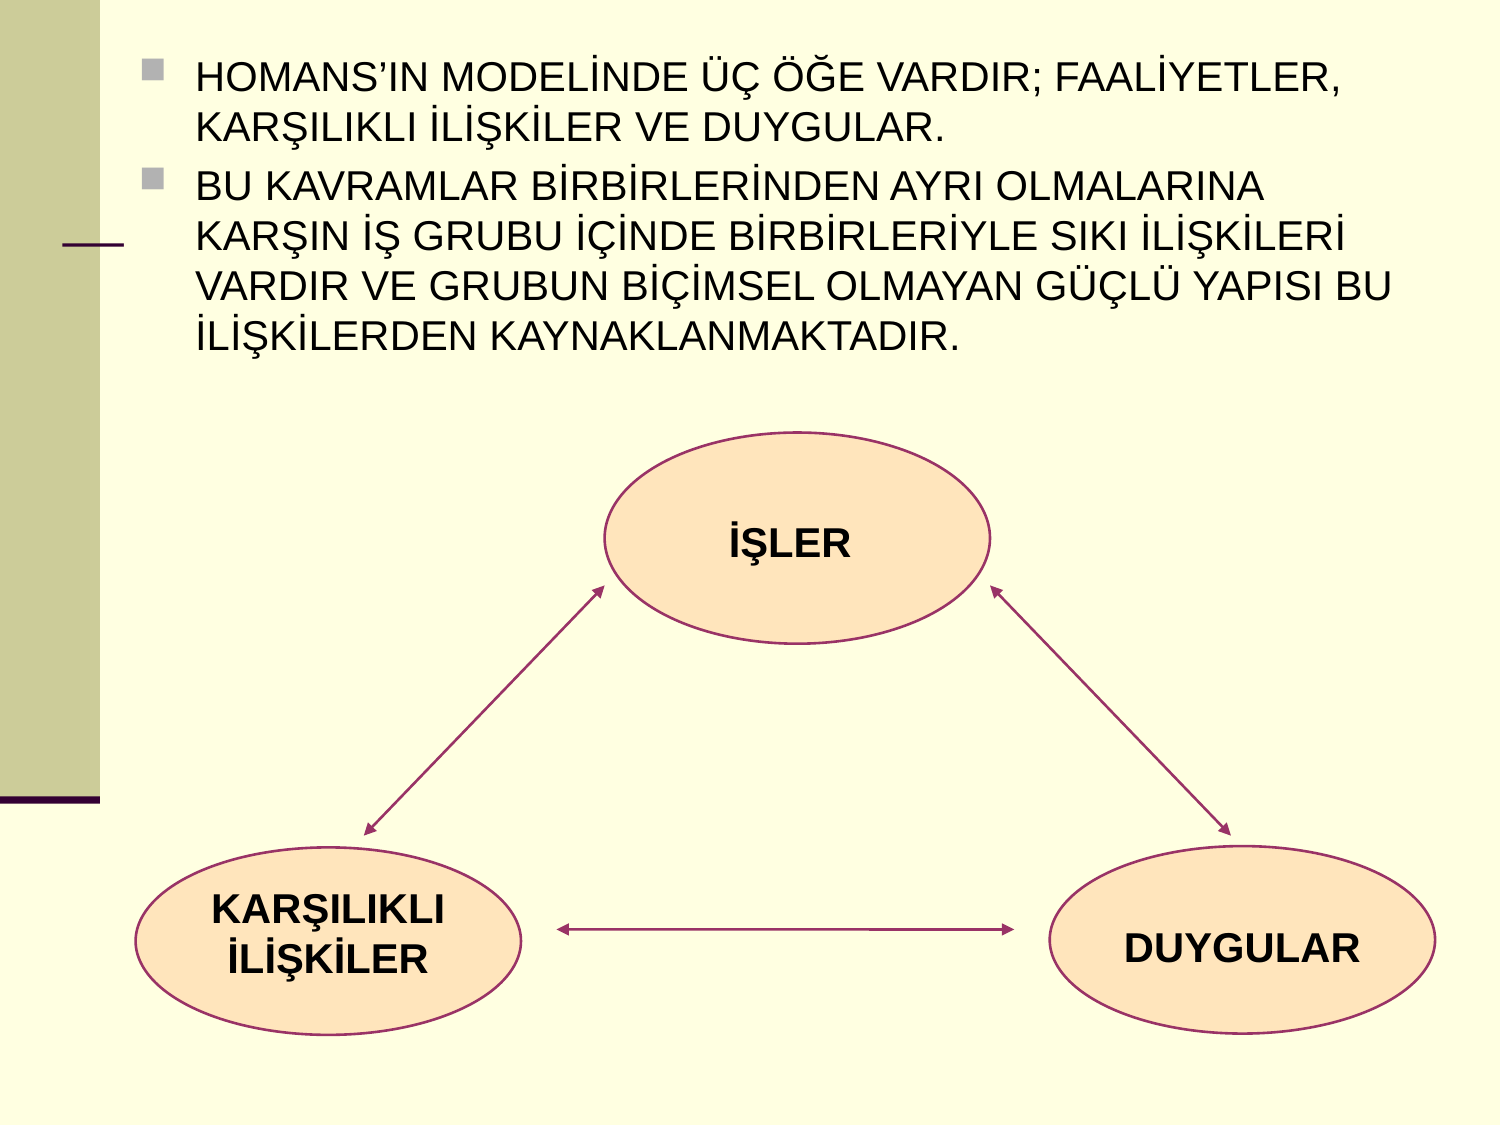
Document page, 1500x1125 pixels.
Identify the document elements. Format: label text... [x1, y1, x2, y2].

text_box [990, 585, 1231, 836]
list HOMANS’IN MODELİNDE ÜÇ ÖĞE VARDIR; FAALİYETLER, KARŞILIKLI İLİŞKİLER VE DUYGULAR. BU KAVRAMLAR BİRBİRLERİNDEN AYRI OLMALARINA KARŞIN İŞ GRUBU İÇİNDE BİRBİRLERİYLE SIKI İLİŞKİLERİ VARDIR VE GRUBUN BİÇİMSEL OLMAYAN GÜÇLÜ YAPISI BU İLİŞKİLERDEN KAYNAKLANMAKTADIR. [123, 42, 1436, 386]
text_box [363, 585, 605, 836]
text_box [556, 923, 1015, 936]
text_box DUYGULAR [1049, 846, 1436, 1034]
text_box KARŞILIKLI İLİŞKİLER [135, 847, 521, 1035]
text_box İŞLER [604, 432, 991, 644]
